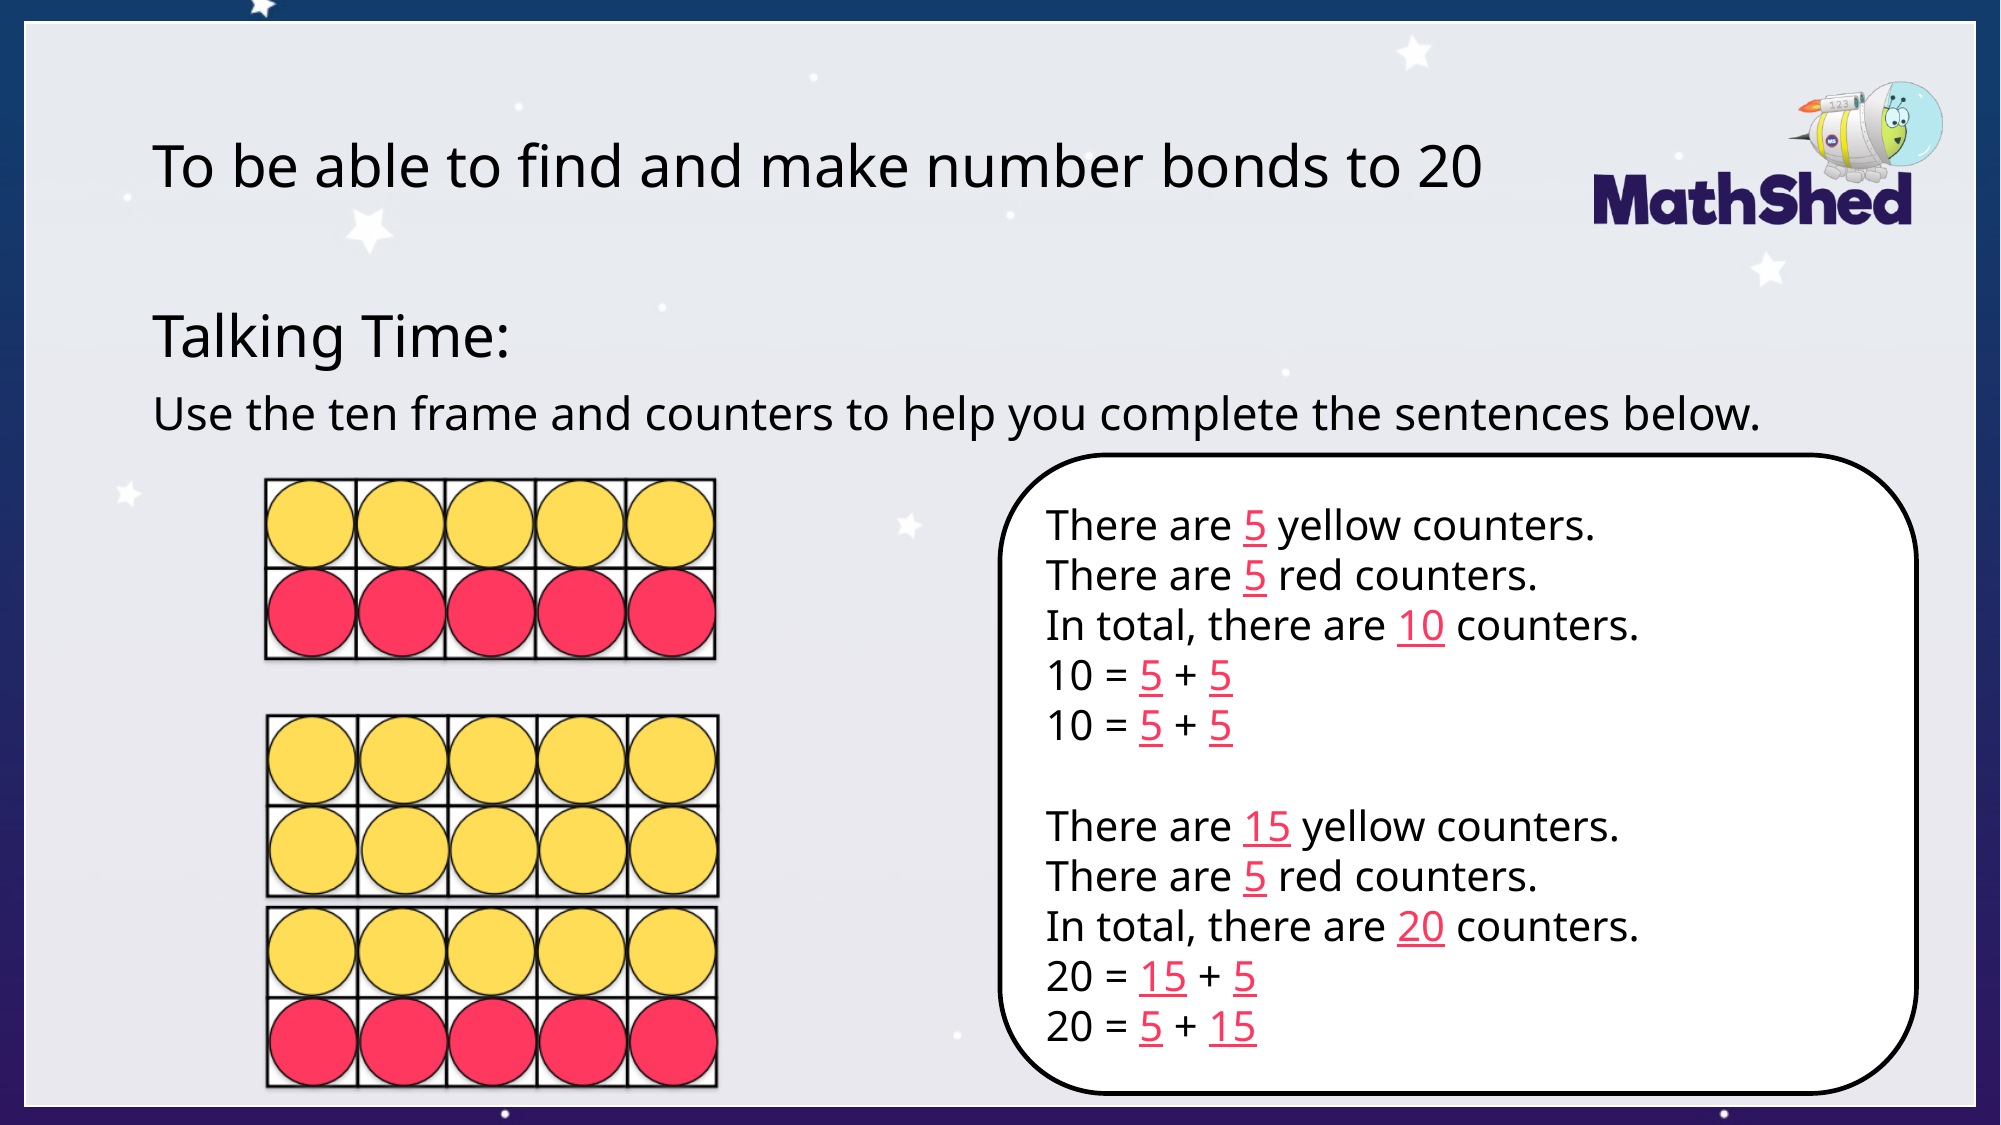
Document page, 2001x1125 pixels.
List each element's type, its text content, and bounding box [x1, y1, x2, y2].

list Talking Time: Use the ten frame and counters to help you complete the sentences below. [137, 299, 1863, 1014]
text_box There are 5 yellow counters. There are 5 red counters. In total, there are 10 counters. 10 = 5 + 5 10 = 5 + 5 There are 15 yellow counters. There are 5 red counters. In total, there are 20 counters. 20 = 15 + 5 20 = 5 + 15 [998, 453, 1918, 1095]
picture [0, 0, 2001, 1125]
title To be able to find and make number bonds to 20 [137, 59, 1578, 278]
